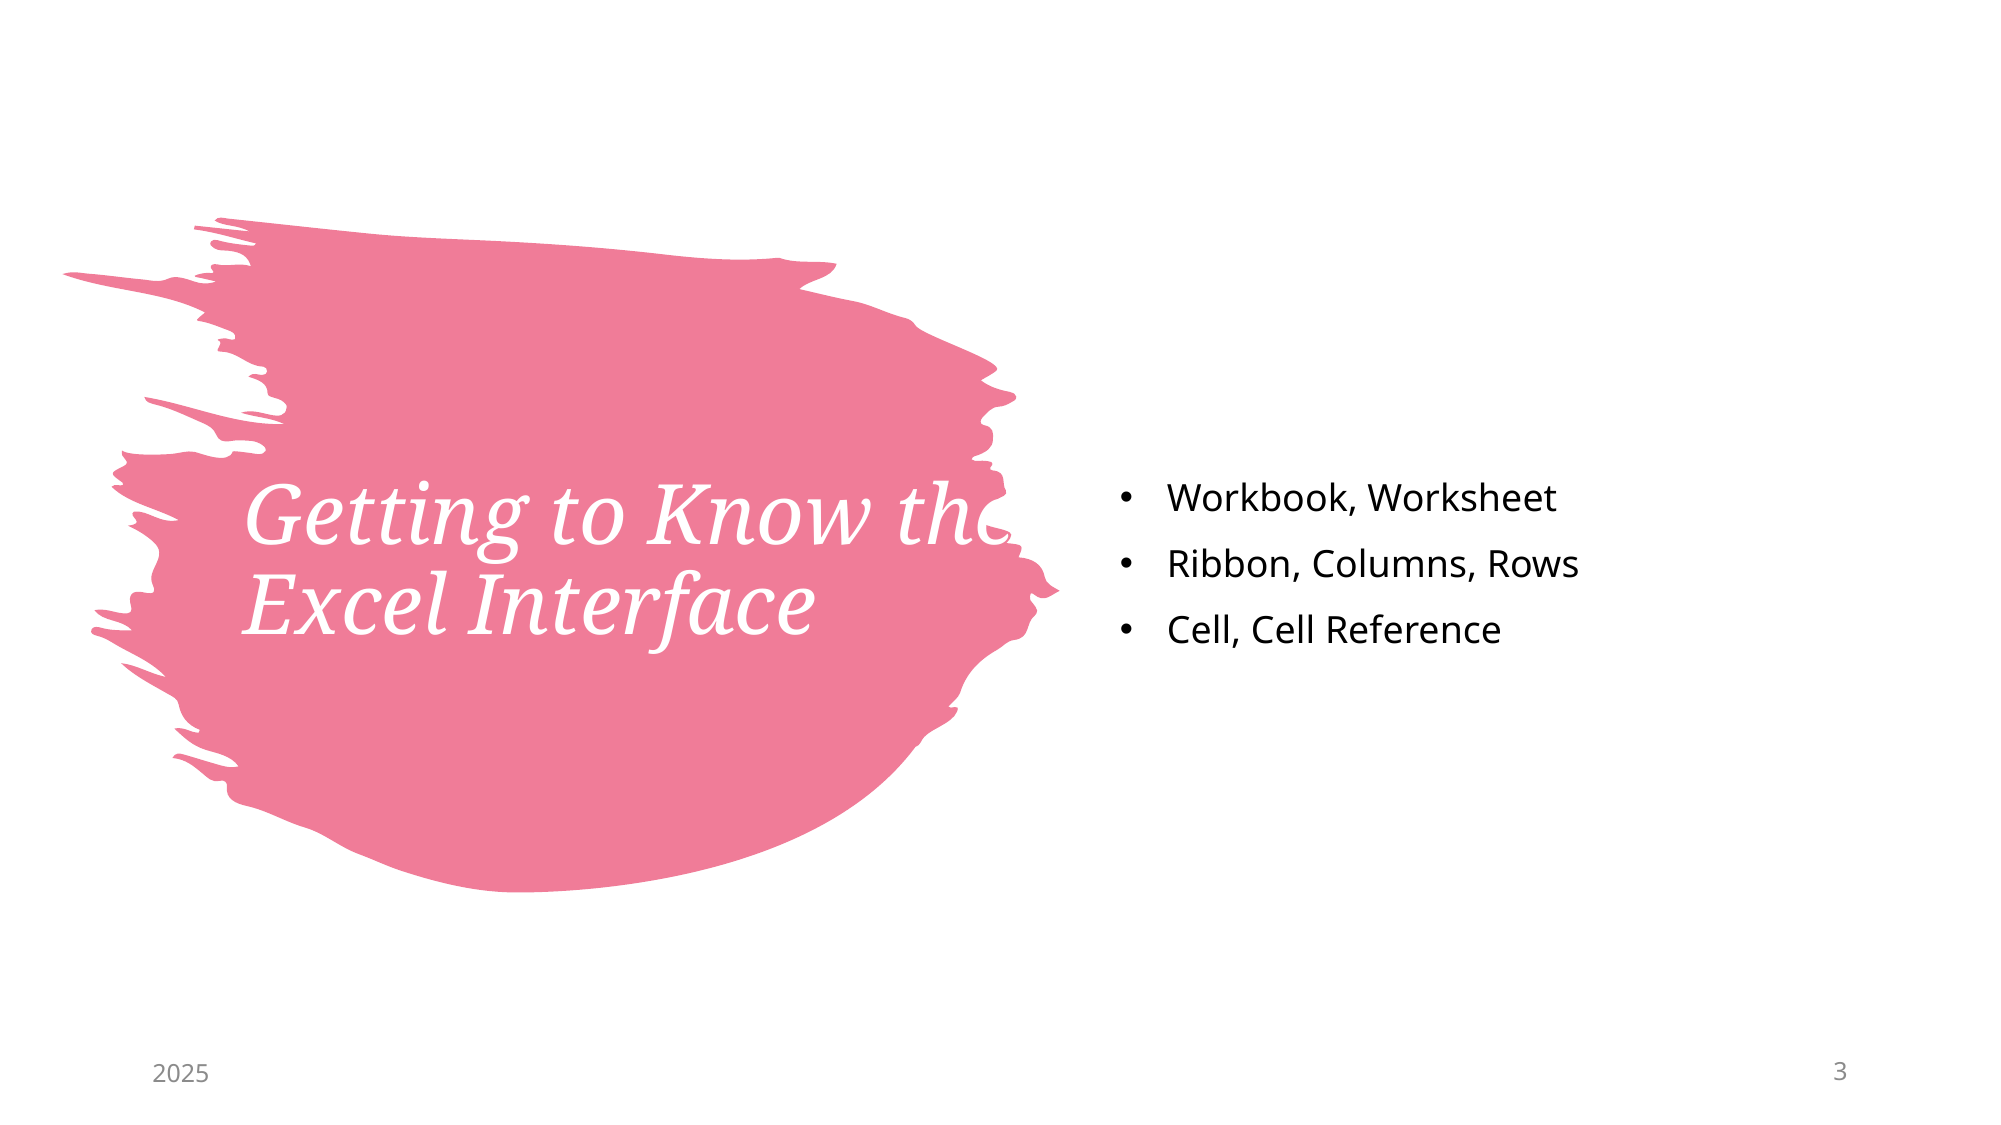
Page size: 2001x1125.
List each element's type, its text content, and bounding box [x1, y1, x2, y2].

title Getting to Know the Excel Interface [229, 367, 1048, 758]
list Workbook, Worksheet Ribbon, Columns, Rows Cell, Cell Reference [1104, 116, 1863, 1009]
slide_number 3 [1412, 1042, 1863, 1103]
slide_number 2025 [137, 1042, 588, 1103]
